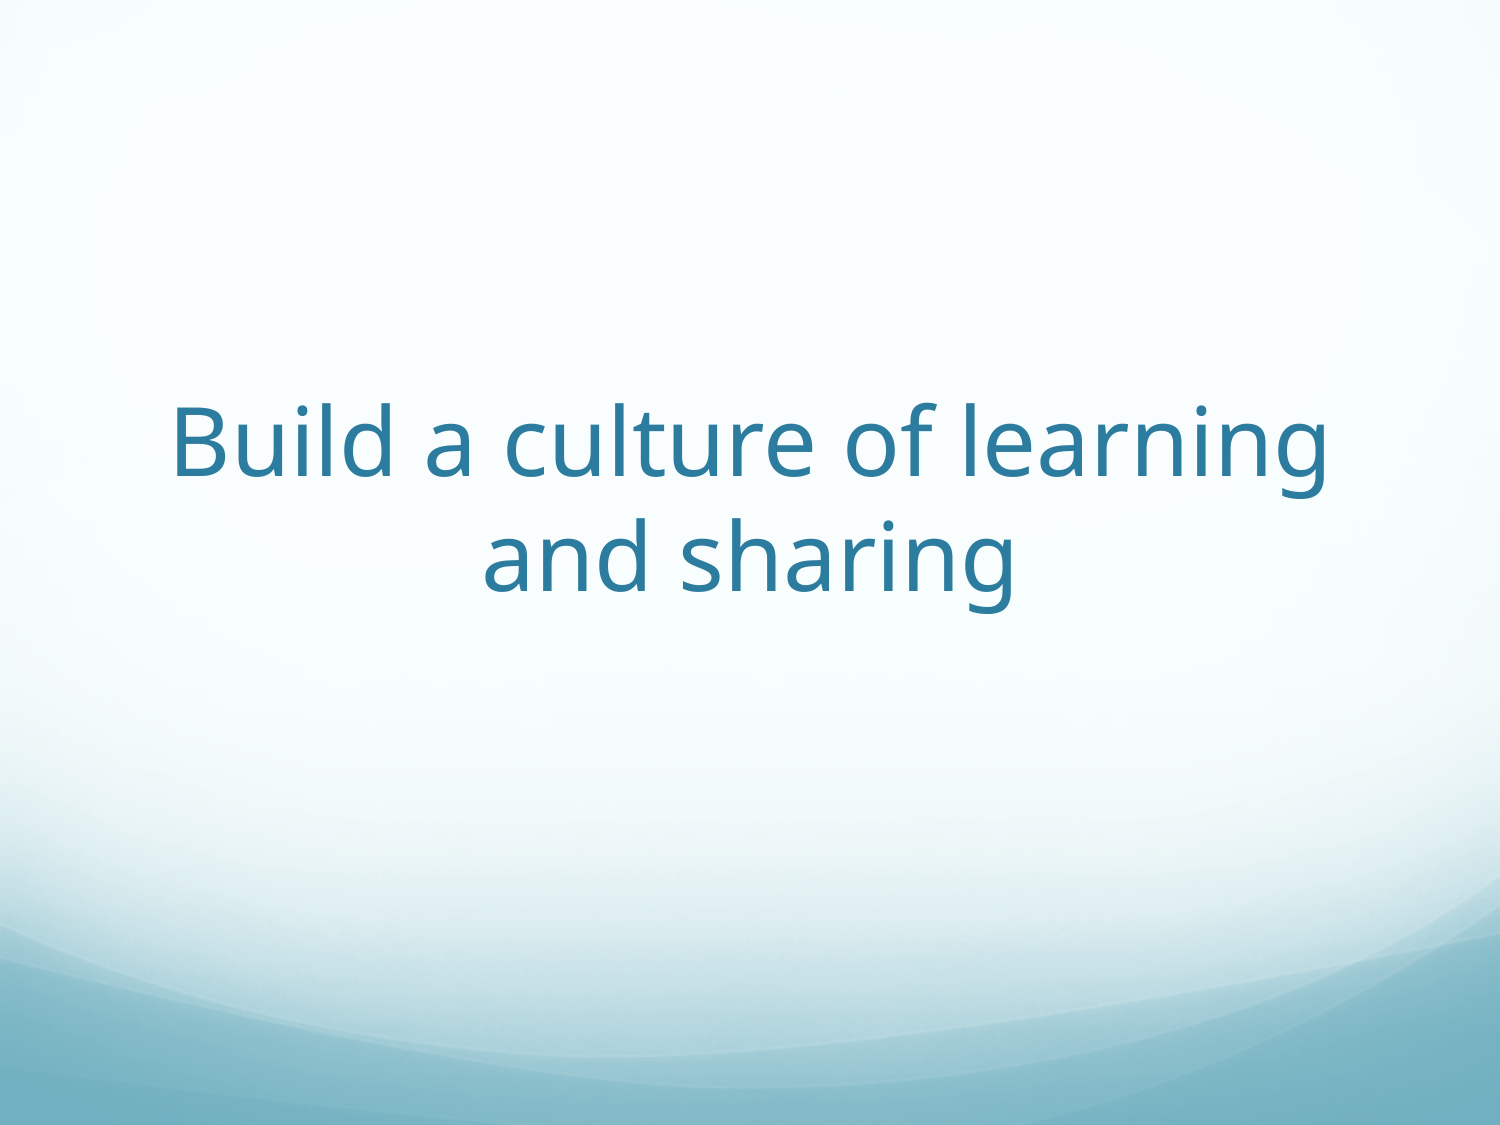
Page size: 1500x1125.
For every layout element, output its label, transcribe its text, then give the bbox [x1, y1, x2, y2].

title Build a culture of learning and sharing [90, 394, 1412, 618]
